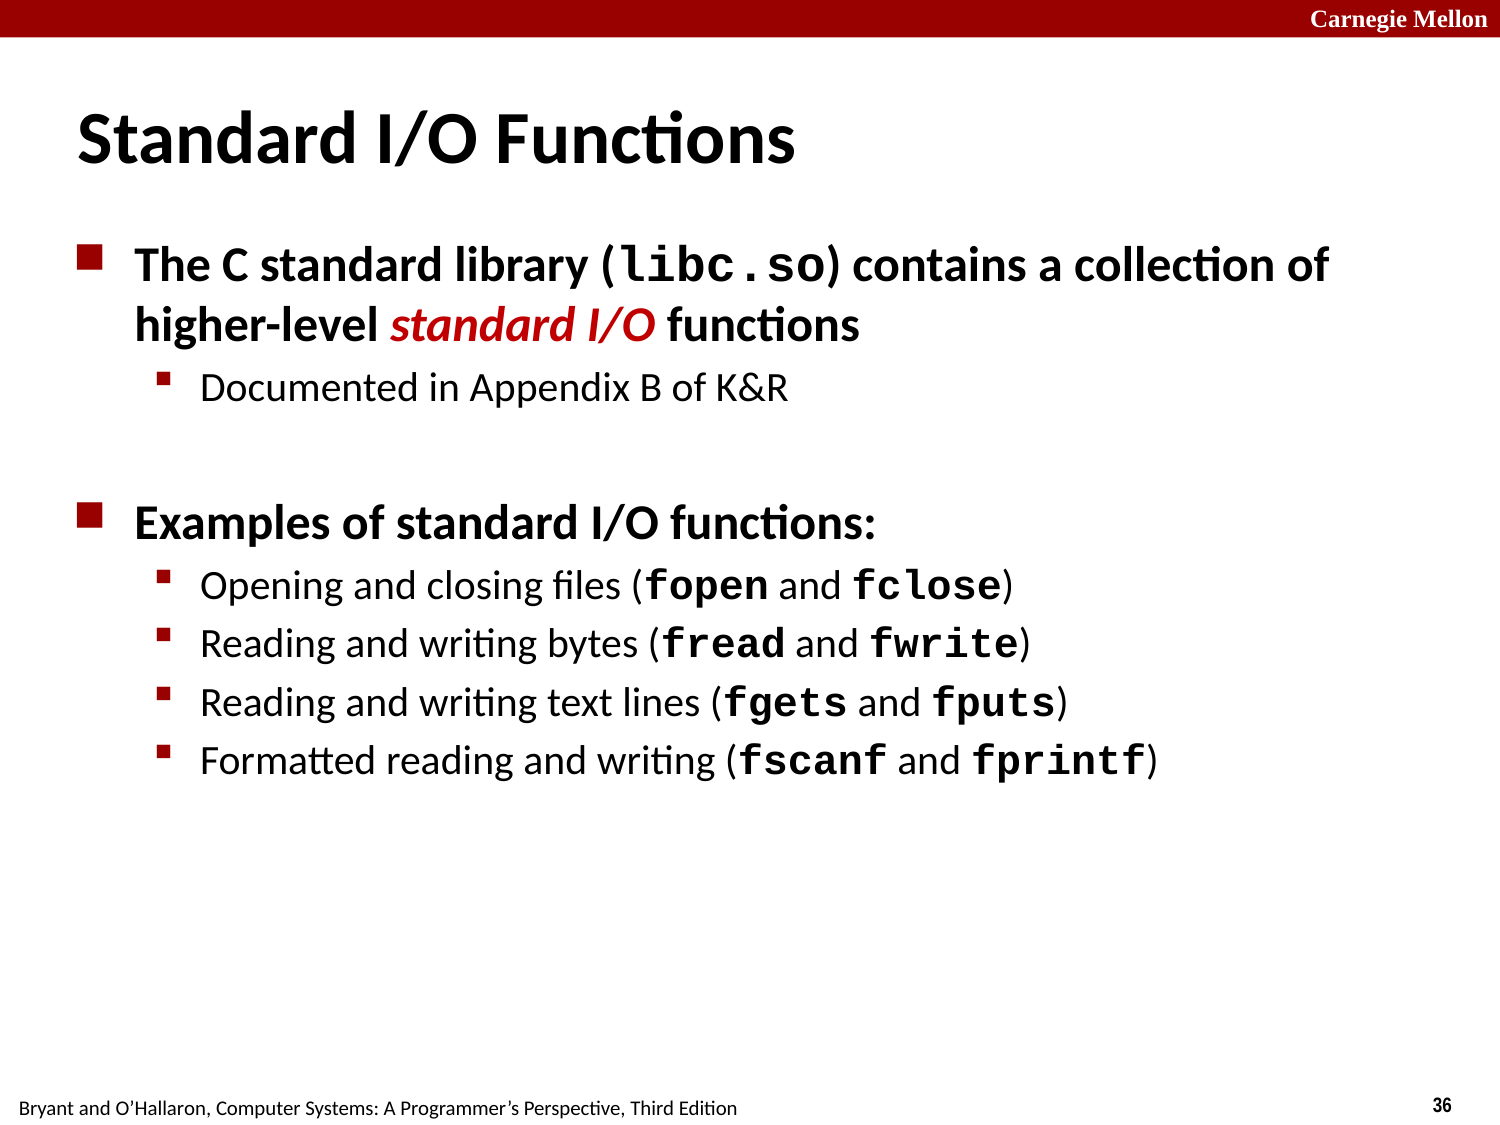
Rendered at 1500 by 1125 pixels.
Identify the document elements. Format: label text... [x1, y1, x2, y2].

title Standard I/O Functions [62, 71, 1309, 197]
list The C standard library (libc.so) contains a collection of higher-level standard I/O functions Documented in Appendix B of K&R Examples of standard I/O functions: Opening and closing files (fopen and fclose) Reading and writing bytes (fread and fwrite) Reading and writing text lines (fgets and fputs) Formatted reading and writing (fscanf and fprintf) [62, 223, 1359, 1040]
